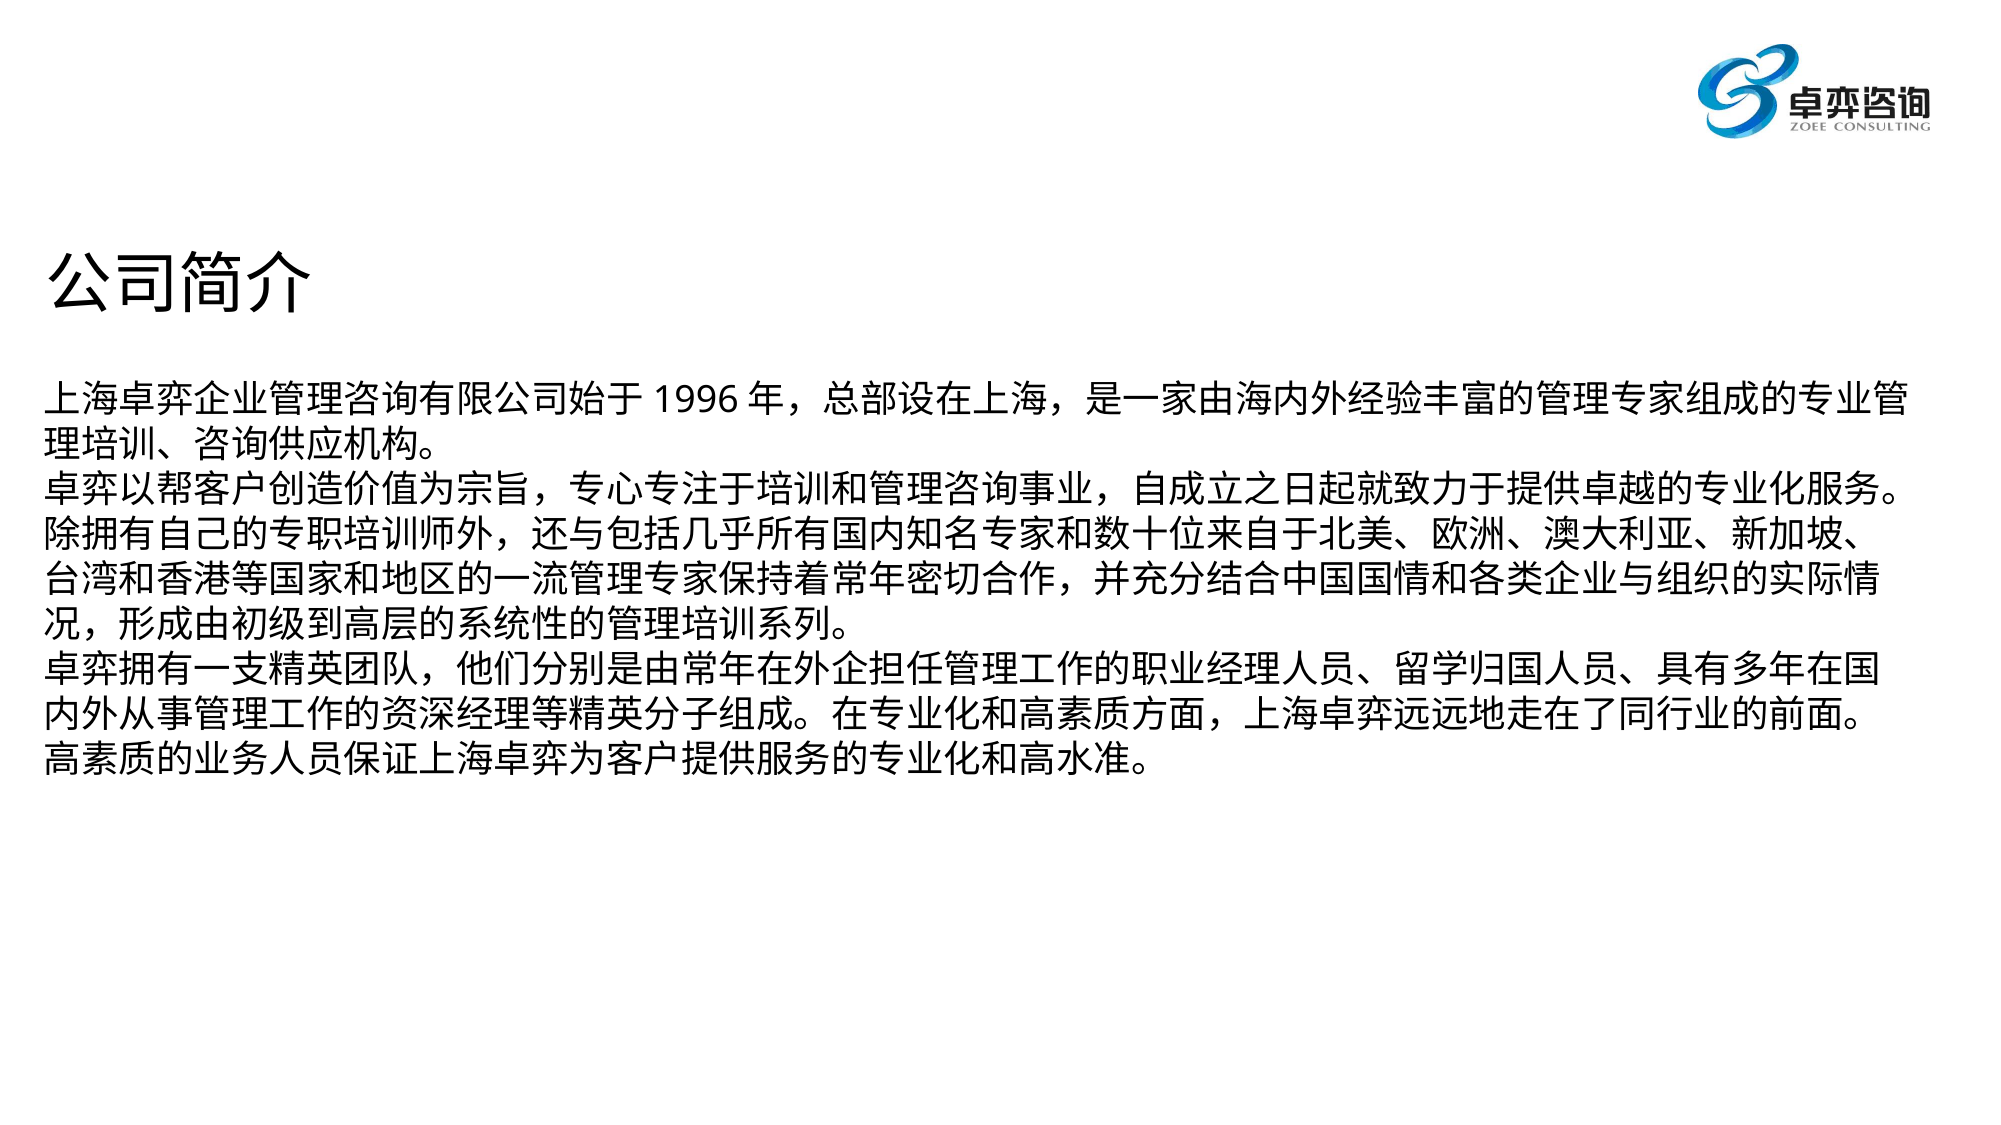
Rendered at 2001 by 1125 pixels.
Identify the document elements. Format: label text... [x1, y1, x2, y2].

text_box 上海卓弈企业管理咨询有限公司始于1996年，总部设在上海，是一家由海内外经验丰富的管理专家组成的专业管理培训、咨询供应机构。 卓弈以帮客户创造价值为宗旨，专心专注于培训和管理咨询事业，自成立之日起就致力于提供卓越的专业化服务。除拥有自己的专职培训师外，还与包括几乎所有国内知名专家和数十位来自于北美、欧洲、澳大利亚、新加坡、台湾和香港等国家和地区的一流管理专家保持着常年密切合作，并充分结合中国国情和各类企业与组织的实际情况，形成由初级到高层的系统性的管理培训系列。 卓弈拥有一支精英团队，他们分别是由常年在外企担任管理工作的职业经理人员、留学归国人员、具有多年在国内外从事管理工作的资深经理等精英分子组成。在专业化和高素质方面，上海卓弈远远地走在了同行业的前面。高素质的业务人员保证上海卓弈为客户提供服务的专业化和高水准。 [29, 367, 1928, 788]
text_box 公司简介 [30, 233, 328, 328]
picture [1692, 37, 1946, 143]
